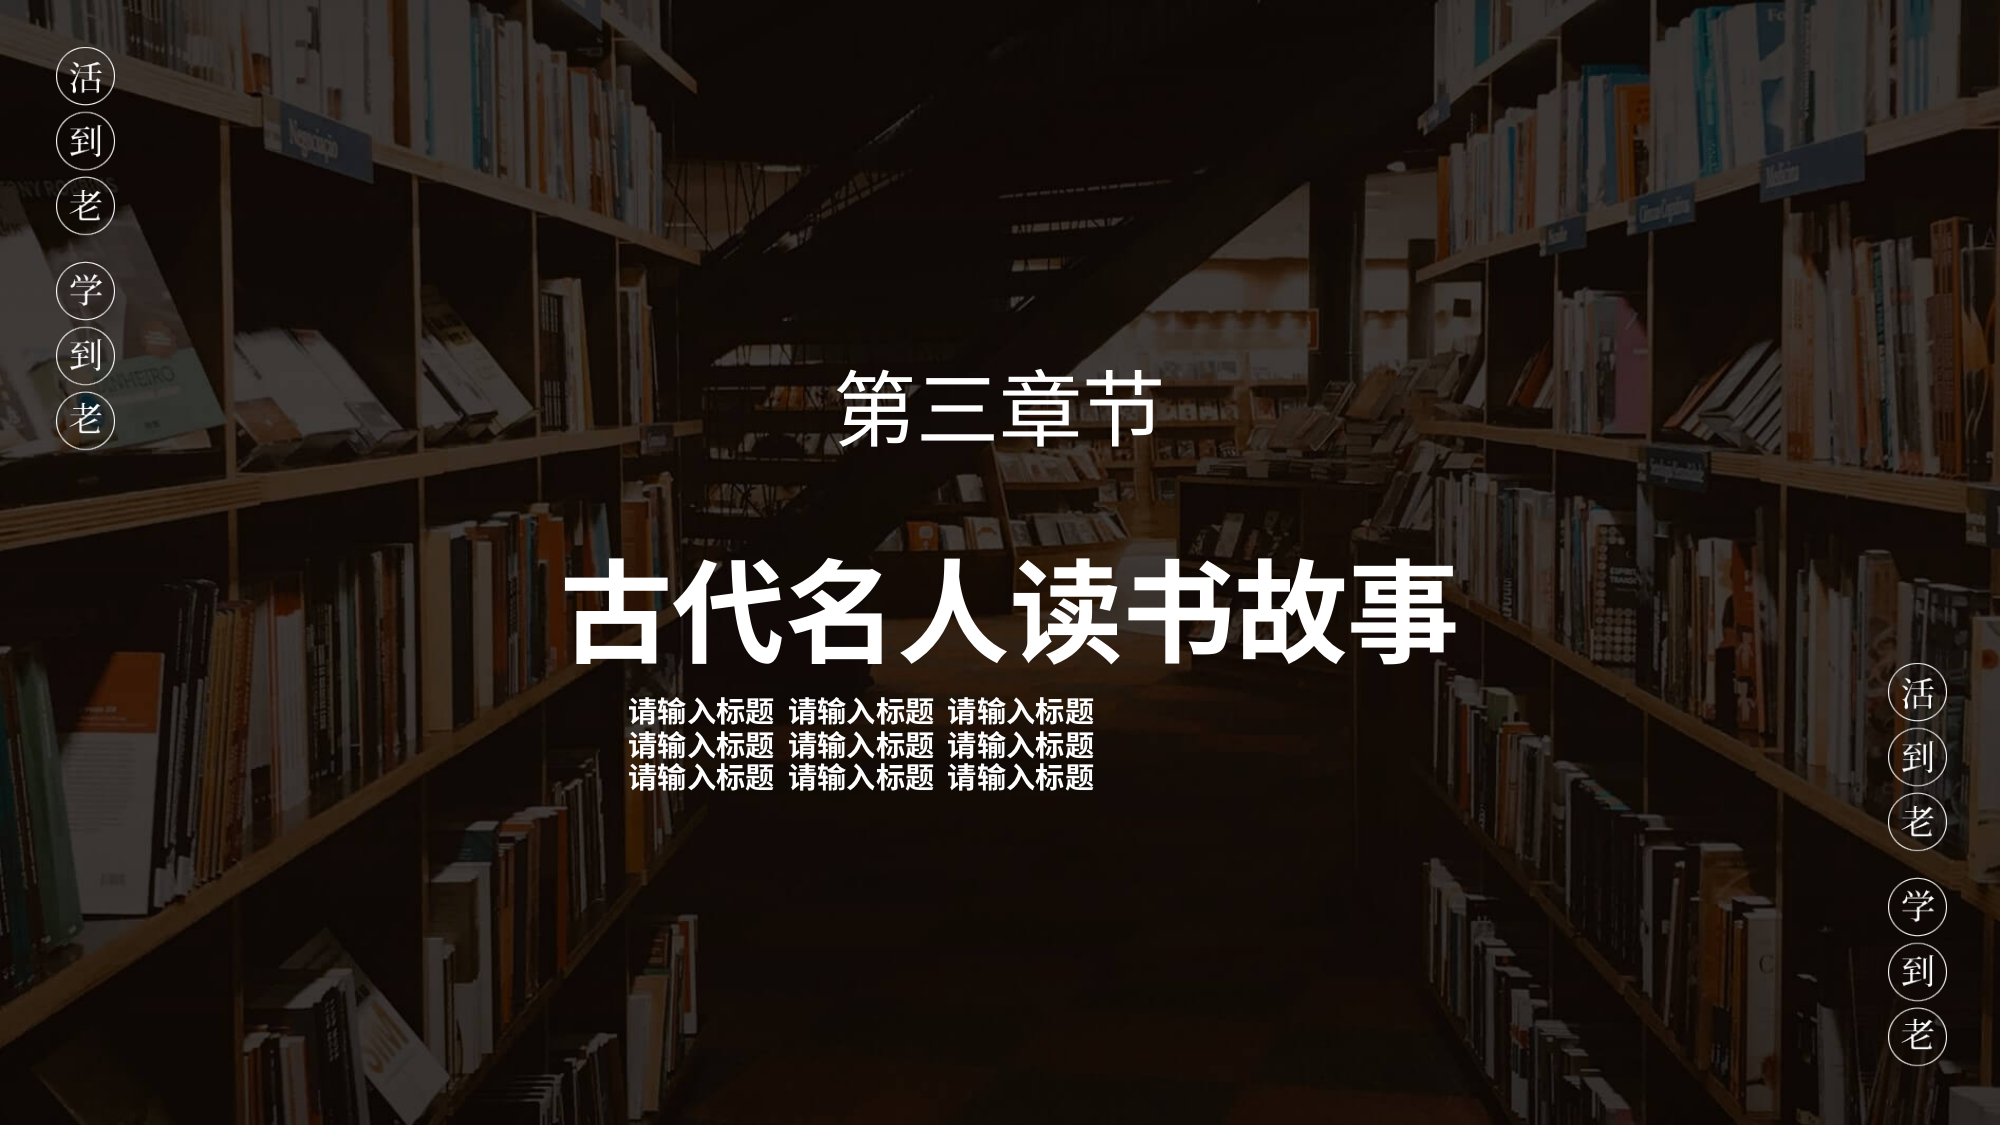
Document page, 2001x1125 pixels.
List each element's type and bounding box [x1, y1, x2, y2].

picture [0, 0, 2000, 1125]
text_box [614, 685, 1407, 803]
